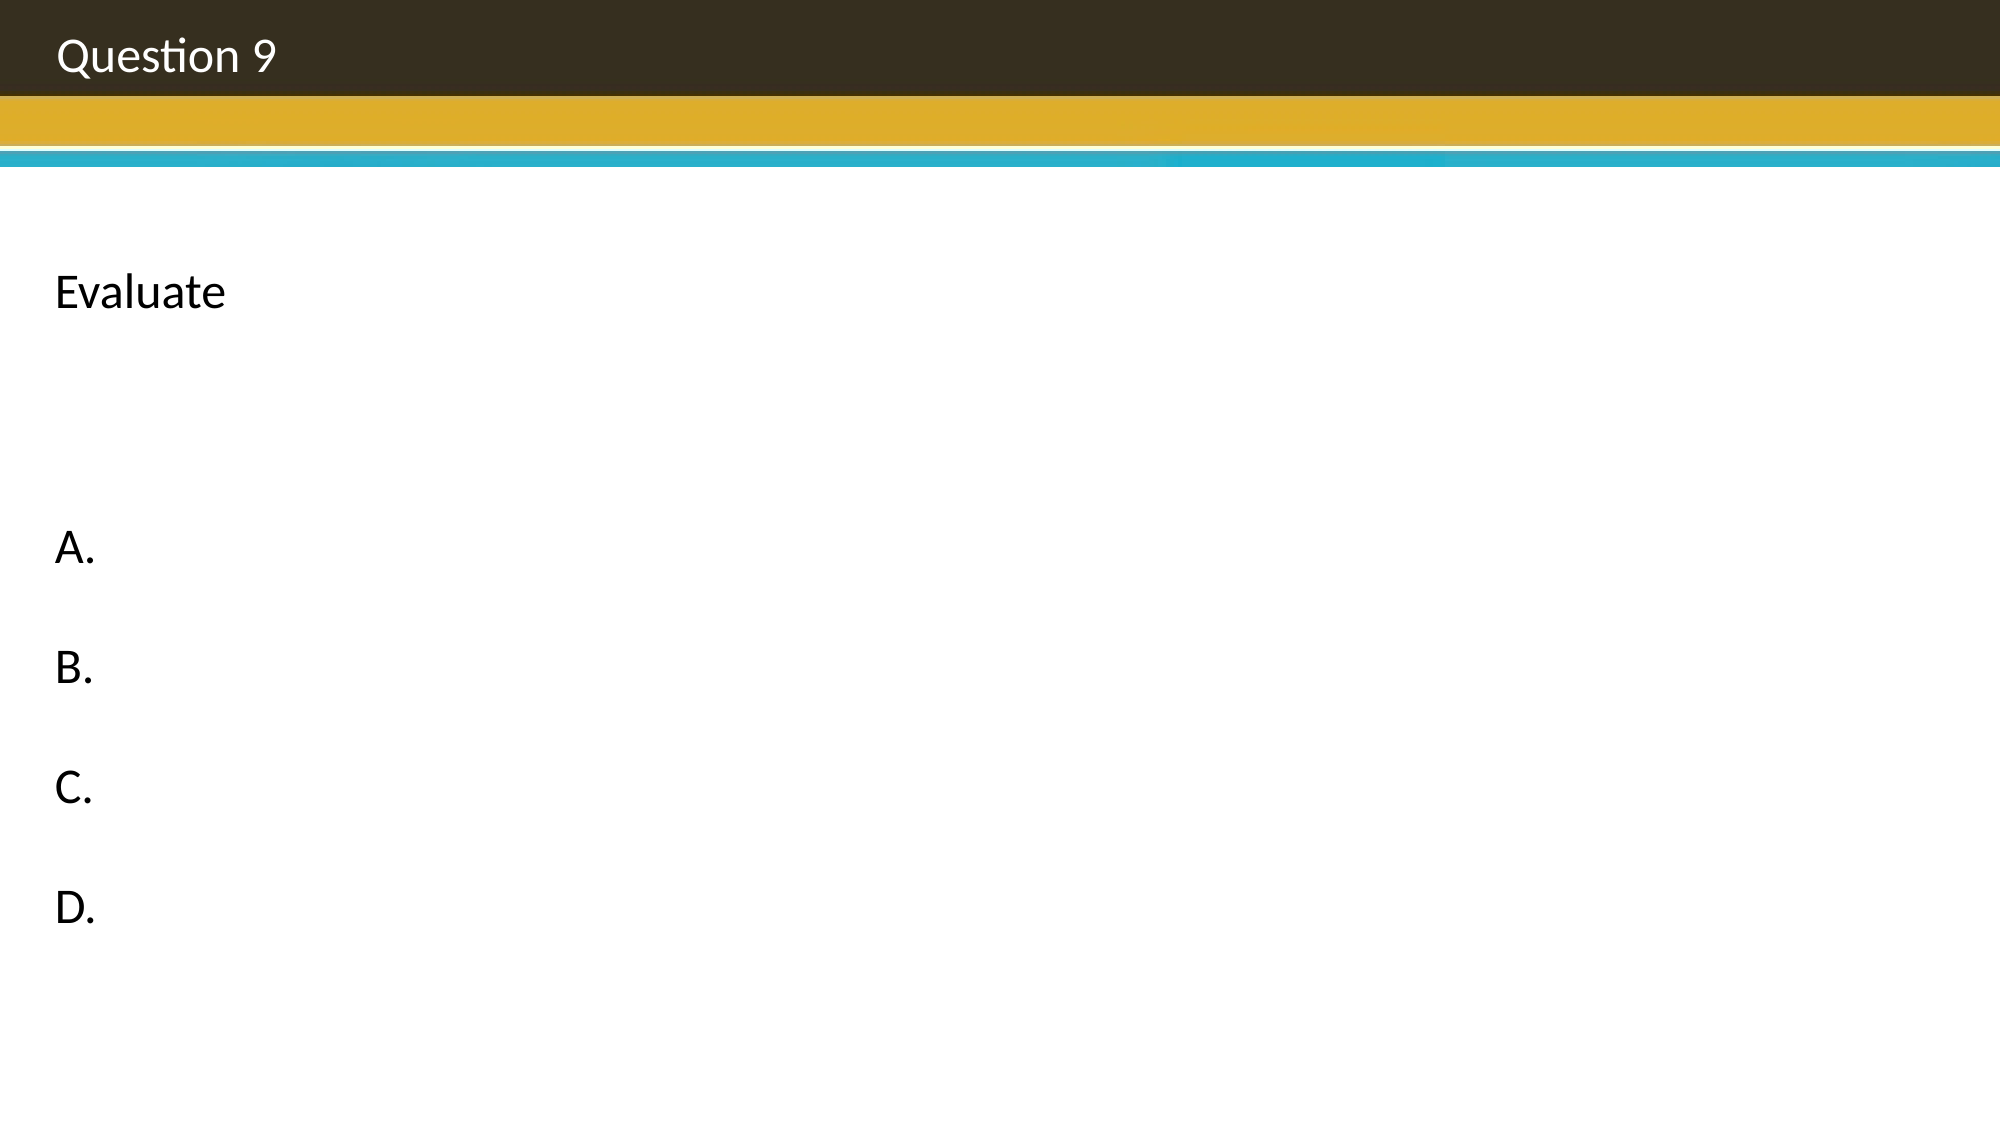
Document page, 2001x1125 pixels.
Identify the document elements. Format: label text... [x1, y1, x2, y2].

picture [0, 0, 2000, 167]
text_box Question 9 [41, 14, 293, 90]
